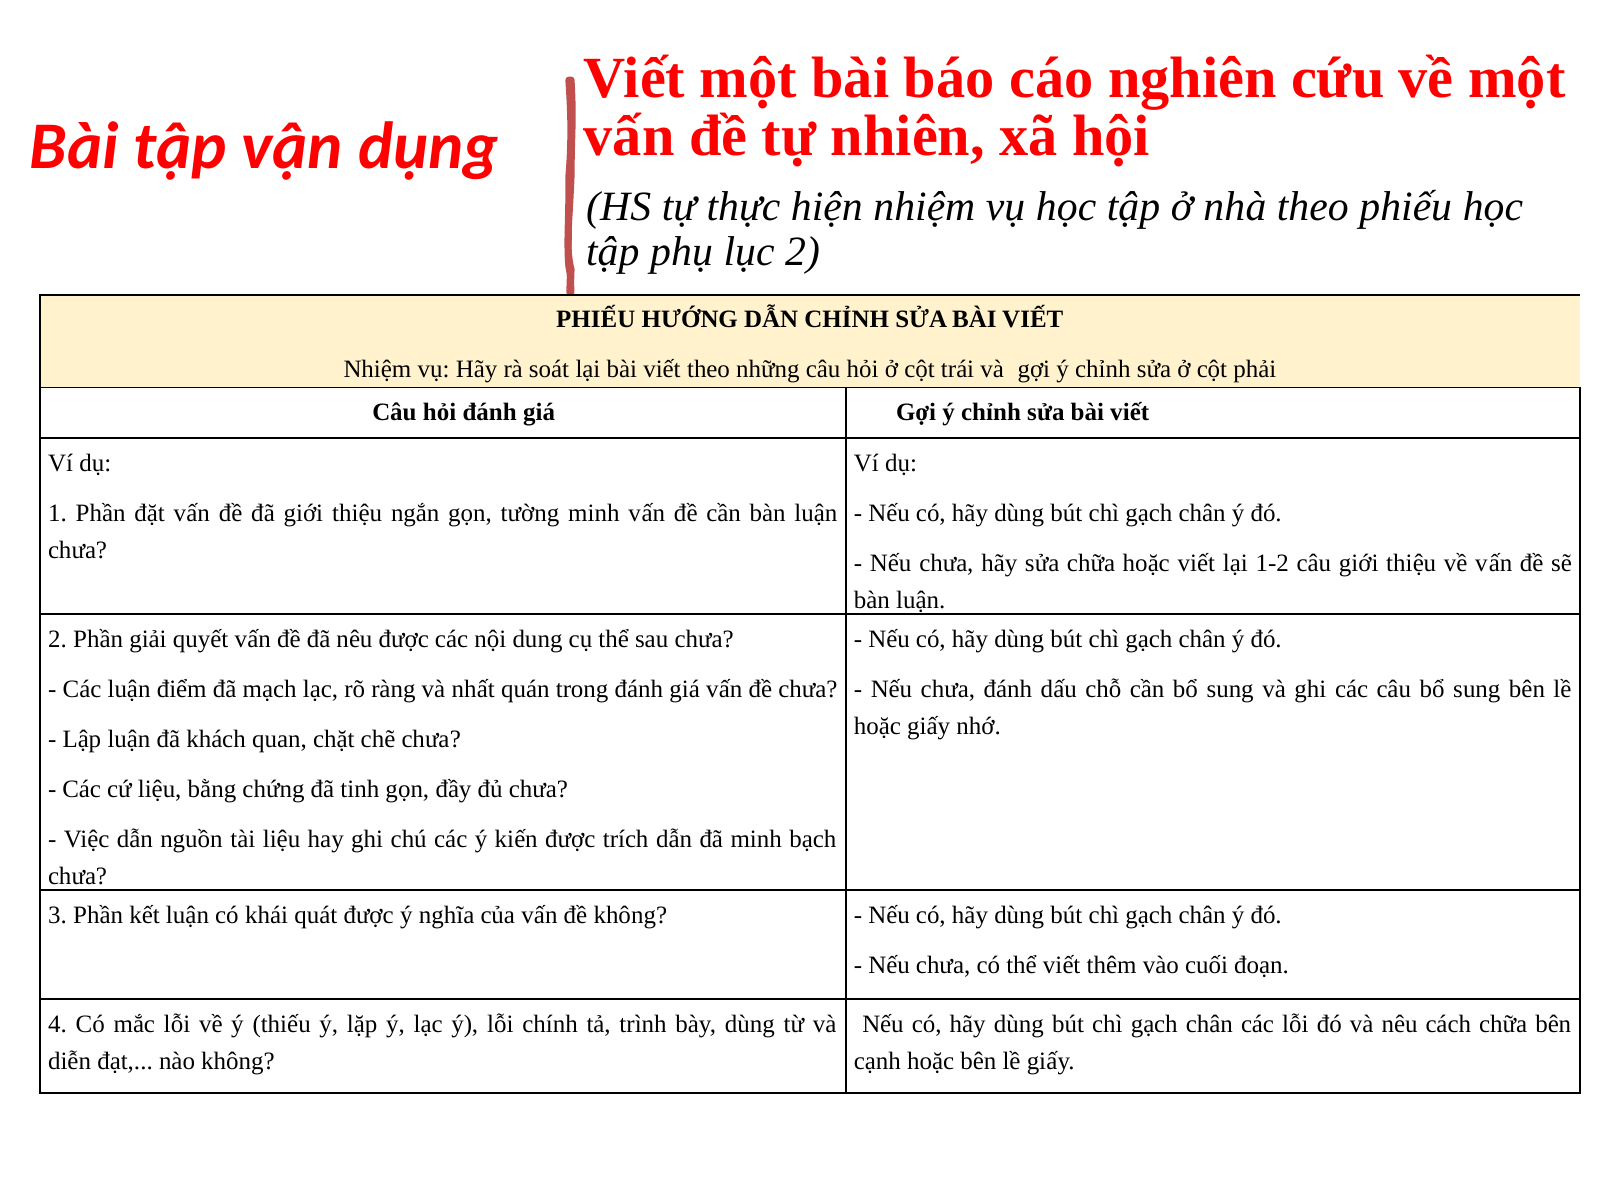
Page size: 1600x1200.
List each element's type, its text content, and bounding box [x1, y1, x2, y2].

table_cell Câu hỏi đánh giá [41, 388, 845, 437]
text_box [565, 156, 571, 294]
table_cell 2. Phần giải quyết vấn đề đã nêu được các nội dung cụ thể sau chưa? - Các luận điểm đã mạch lạc, rõ ràng và nhất quán trong đánh giá vấn đề chưa? - Lập luận đã khách quan, chặt chẽ chưa? - Các cứ liệu, bằng chứng đã tinh gọn, đầy đủ chưa? - Việc dẫn nguồn tài liệu hay ghi chú các ý kiến được trích dẫn đã minh bạch chưa? [41, 615, 845, 889]
text_box Viết một bài báo cáo nghiên cứu về một vấn đề tự nhiên, xã hội [568, 0, 1583, 256]
table_cell 4. Có mắc lỗi về ý (thiếu ý, lặp ý, lạc ý), lỗi chính tả, trình bày, dùng từ và diễn đạt,... nào không? [41, 1000, 845, 1092]
table_header PHIẾU HƯỚNG DẪN CHỈNH SỬA BÀI VIẾT Nhiệm vụ: Hãy rà soát lại bài viết theo những câu hỏi ở cột trái và gợi ý chỉnh sửa ở cột phải [41, 296, 1580, 387]
table_cell 3. Phần kết luận có khái quát được ý nghĩa của vấn đề không? [41, 891, 845, 998]
text_box Bài tập vận dụng [14, 91, 543, 204]
table_cell Nếu có, hãy dùng bút chì gạch chân các lỗi đó và nêu cách chữa bên cạnh hoặc bên lề giấy. [847, 1000, 1579, 1092]
table_cell Ví dụ: - Nếu có, hãy dùng bút chì gạch chân ý đó. - Nếu chưa, hãy sửa chữa hoặc viết lại 1-2 câu giới thiệu về vấn đề sẽ bàn luận. [847, 439, 1579, 613]
text_box (HS tự thực hiện nhiệm vụ học tập ở nhà theo phiếu học tập phụ lục 2) [571, 101, 1600, 358]
text_box [0, 0, 1600, 1200]
table_cell - Nếu có, hãy dùng bút chì gạch chân ý đó. - Nếu chưa, đánh dấu chỗ cần bổ sung và ghi các câu bổ sung bên lề hoặc giấy nhớ. [847, 615, 1579, 889]
table_cell Gợi ý chỉnh sửa bài viết [847, 388, 1579, 437]
table_cell Ví dụ: 1. Phần đặt vấn đề đã giới thiệu ngắn gọn, tường minh vấn đề cần bàn luận chưa? [41, 439, 845, 613]
table_cell - Nếu có, hãy dùng bút chì gạch chân ý đó. - Nếu chưa, có thể viết thêm vào cuối đoạn. [847, 891, 1579, 998]
